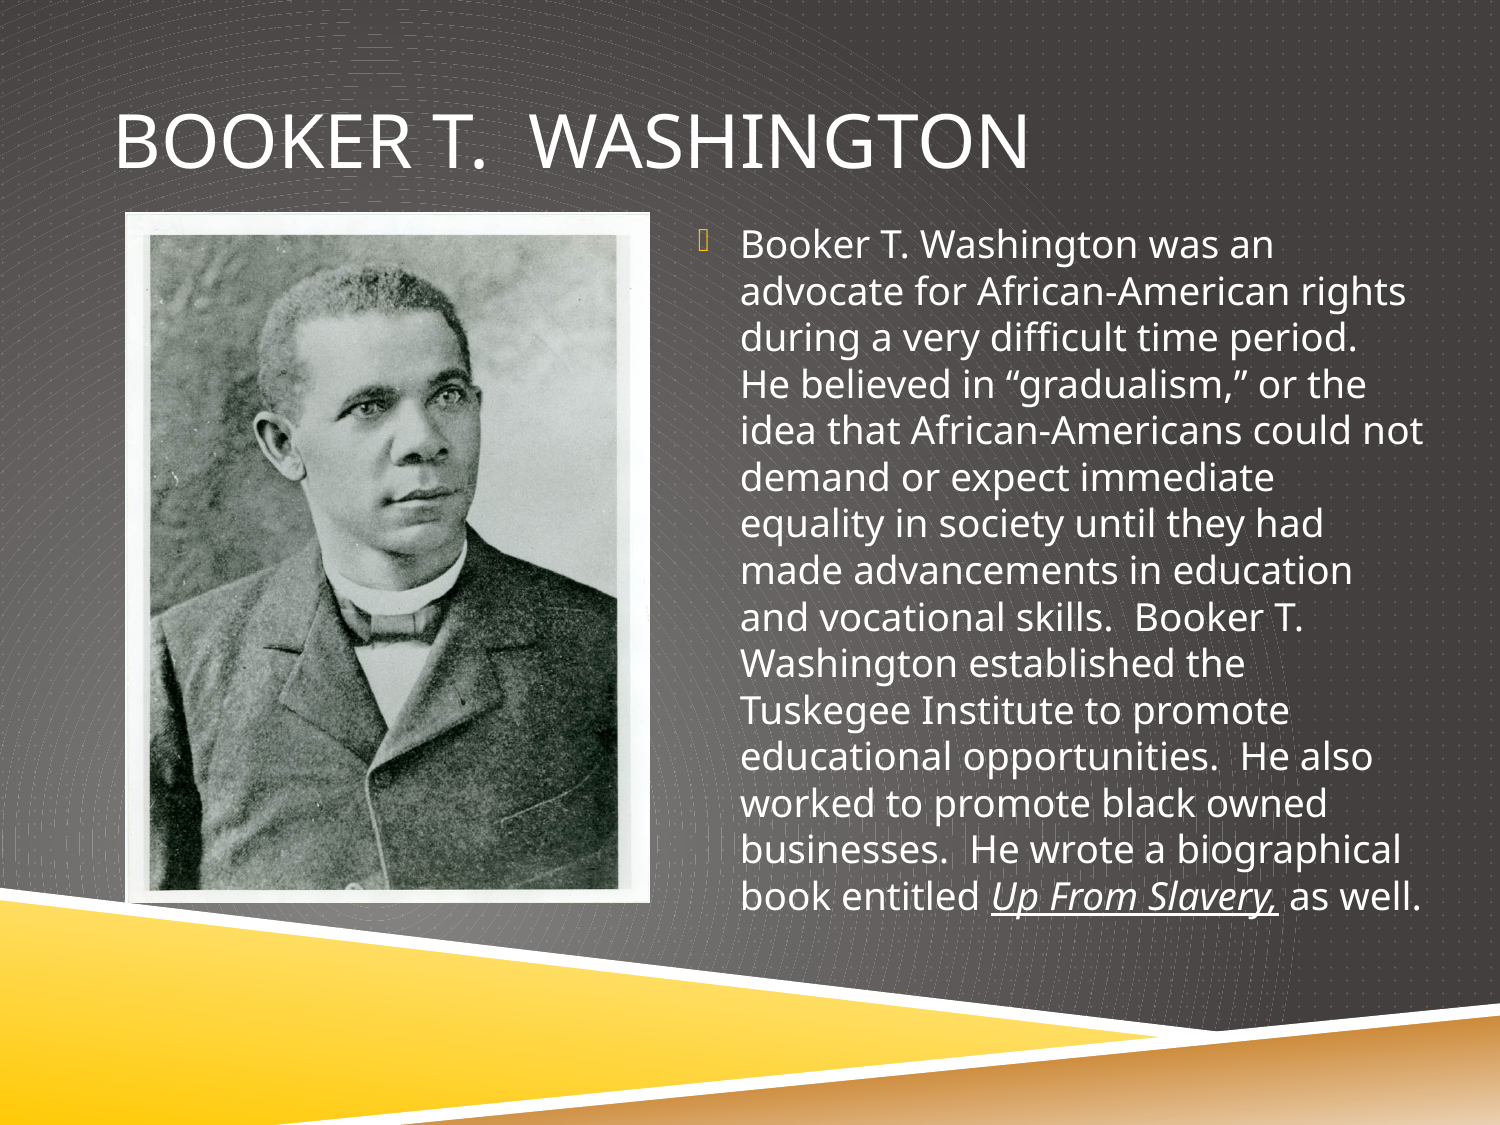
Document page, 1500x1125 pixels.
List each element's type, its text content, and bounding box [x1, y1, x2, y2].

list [124, 212, 651, 904]
list Booker T. Washington was an advocate for African-American rights during a very difficult time period. He believed in “gradualism,” or the idea that African-Americans could not demand or expect immediate equality in society until they had made advancements in education and vocational skills. Booker T. Washington established the Tuskegee Institute to promote educational opportunities. He also worked to promote black owned businesses. He wrote a biographical book entitled Up From Slavery, as well. [687, 212, 1425, 938]
title Booker t. washington [112, 45, 1388, 233]
